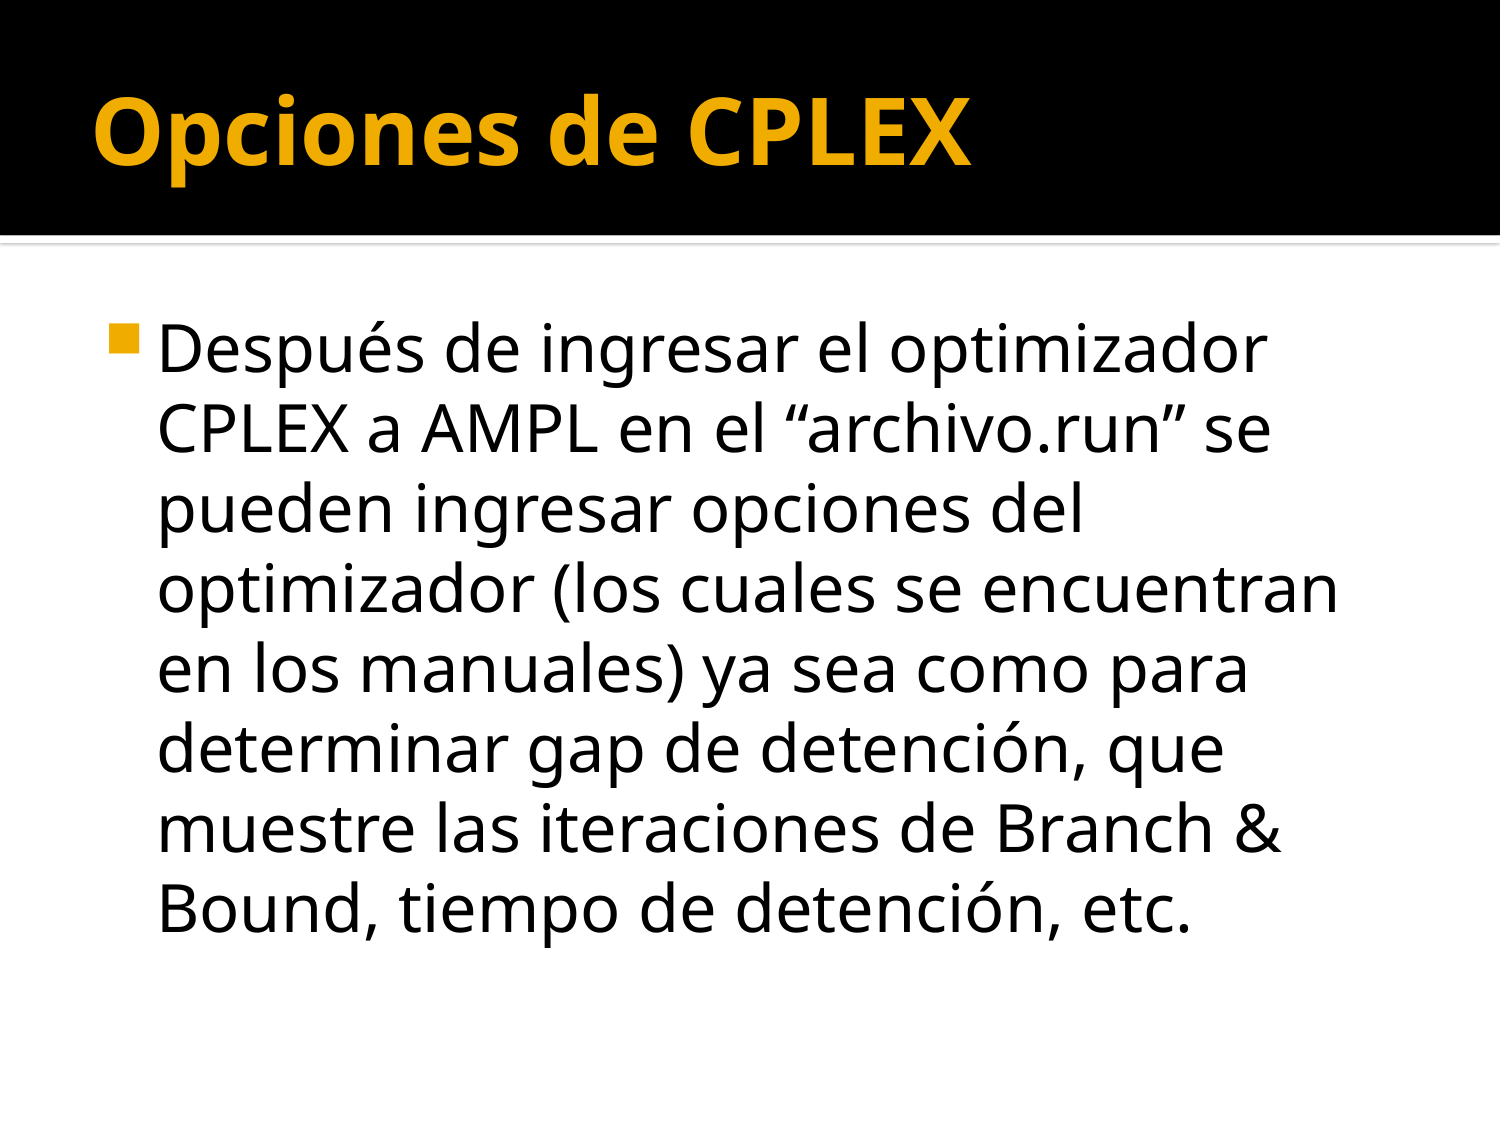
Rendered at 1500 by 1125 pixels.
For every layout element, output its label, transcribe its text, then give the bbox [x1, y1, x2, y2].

title Opciones de CPLEX [75, 25, 1425, 231]
list Después de ingresar el optimizador CPLEX a AMPL en el “archivo.run” se pueden ingresar opciones del optimizador (los cuales se encuentran en los manuales) ya sea como para determinar gap de detención, que muestre las iteraciones de Branch & Bound, tiempo de detención, etc. [75, 291, 1425, 1050]
